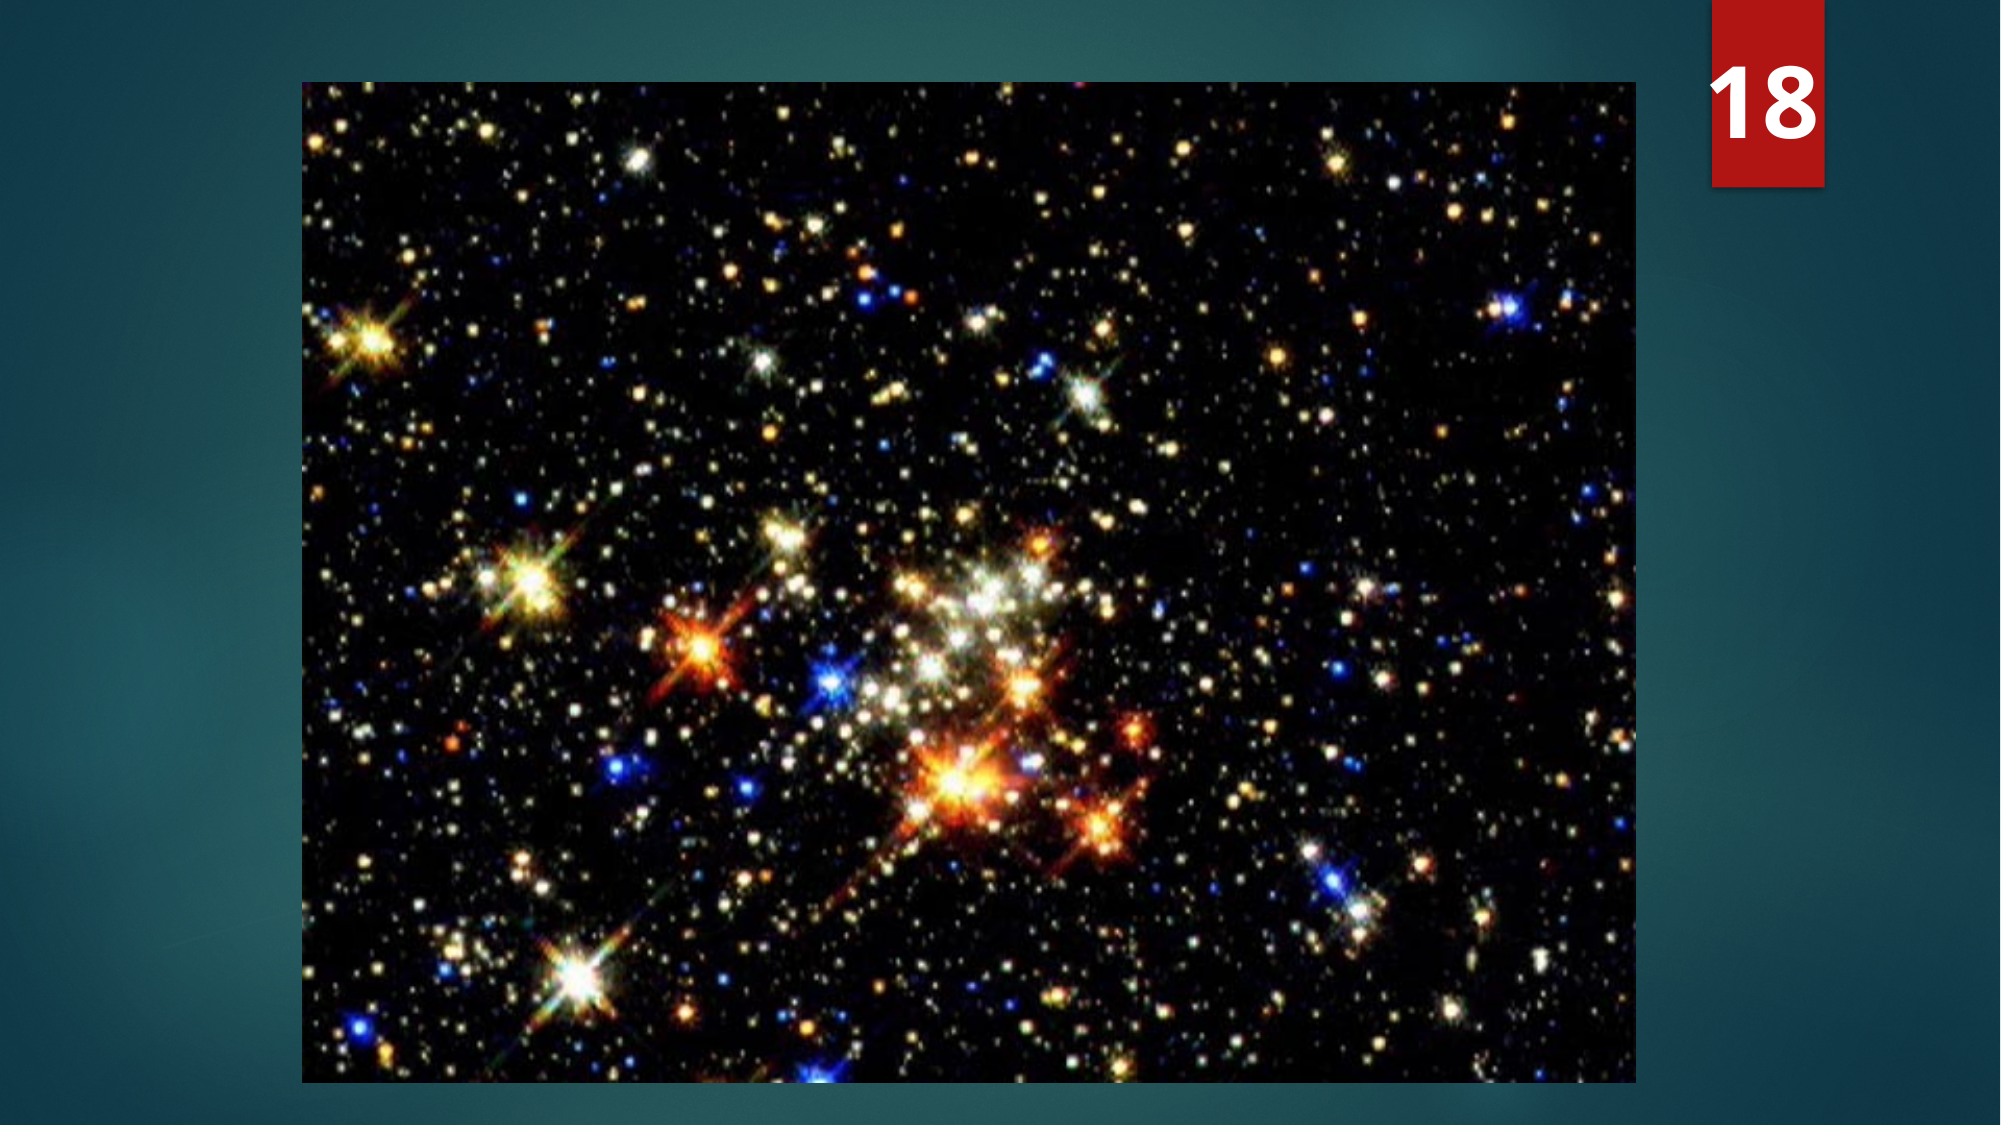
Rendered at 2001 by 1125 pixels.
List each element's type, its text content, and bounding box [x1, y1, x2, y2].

text_box 18 [1690, 31, 1879, 167]
picture [0, 0, 1636, 1125]
